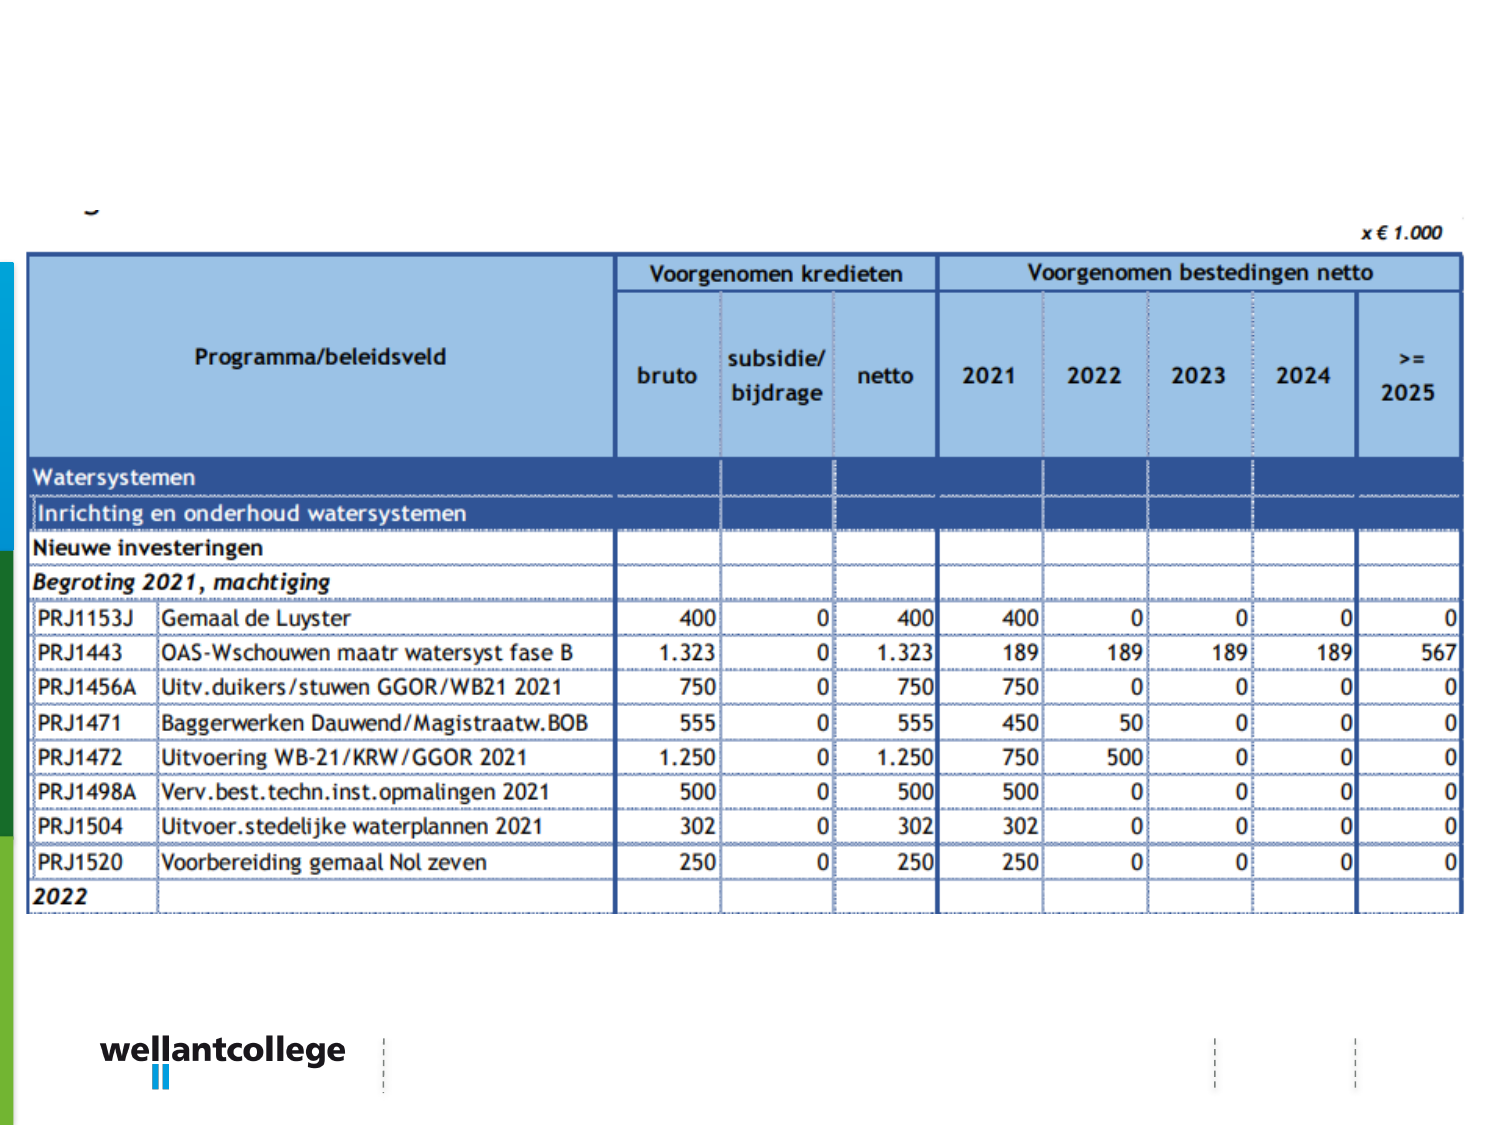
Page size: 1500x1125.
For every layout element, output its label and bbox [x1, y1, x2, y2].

picture [25, 210, 1475, 915]
